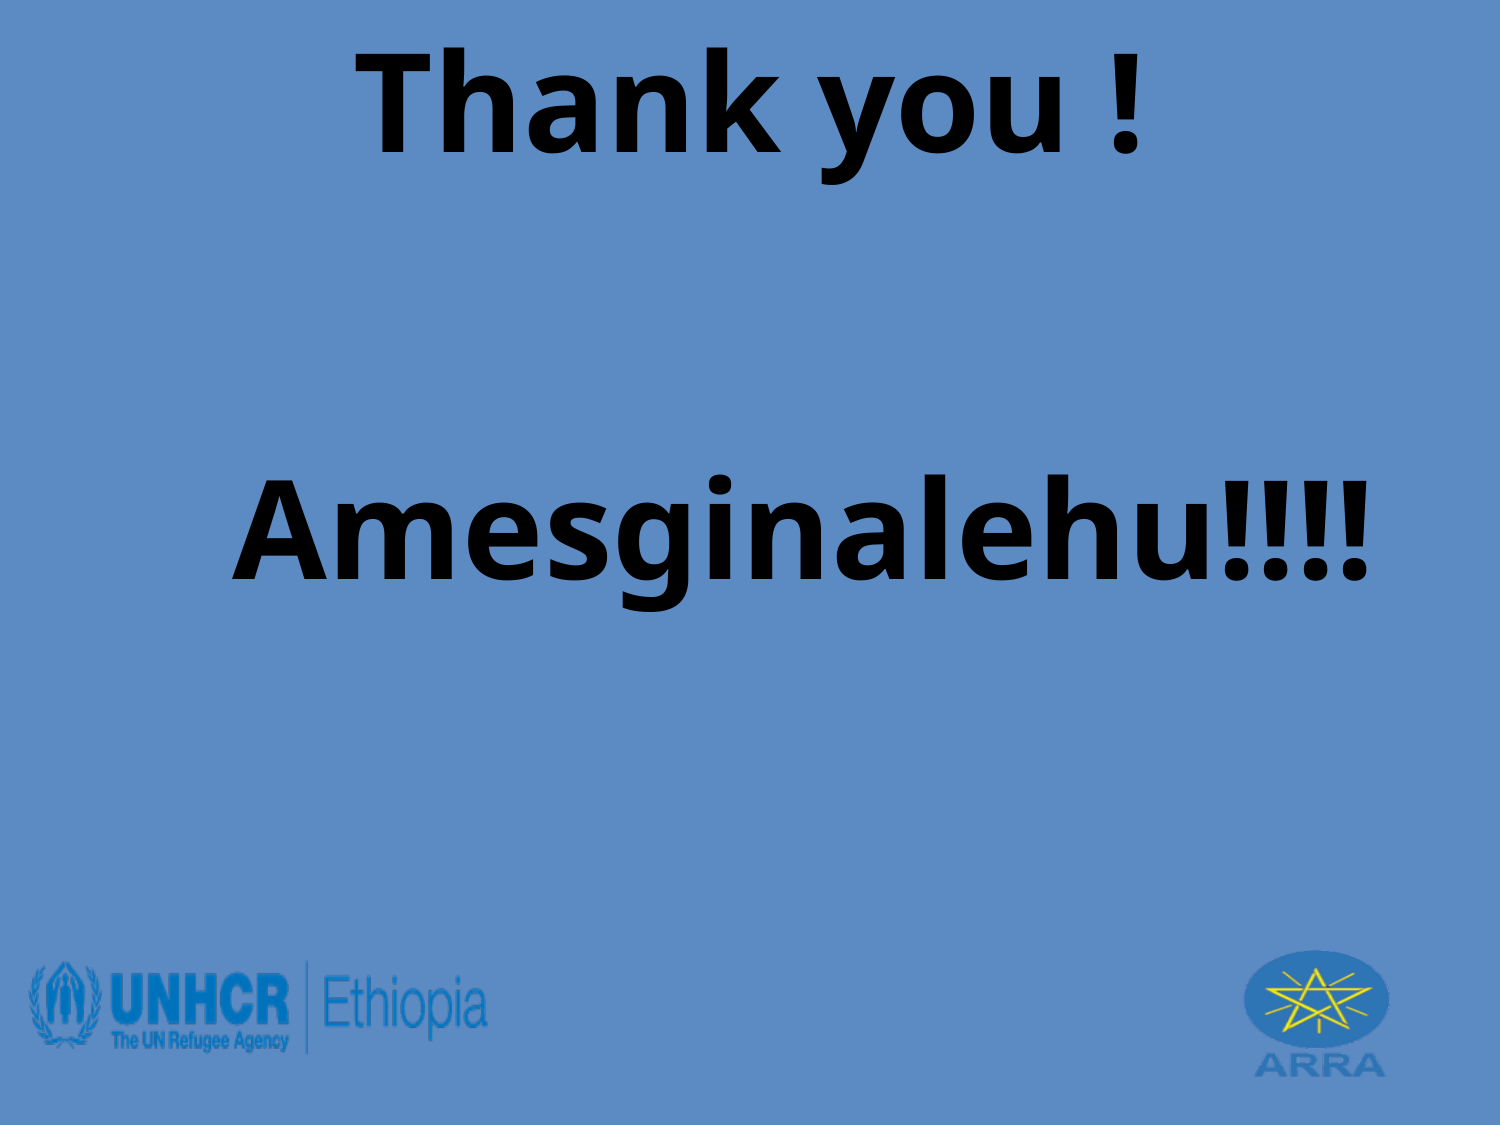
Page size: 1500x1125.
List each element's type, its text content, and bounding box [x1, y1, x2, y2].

list Amesginalehu!!!! [75, 174, 1425, 1005]
picture [1224, 949, 1413, 1104]
picture [0, 912, 488, 1104]
title Thank you ! [75, 45, 1425, 150]
